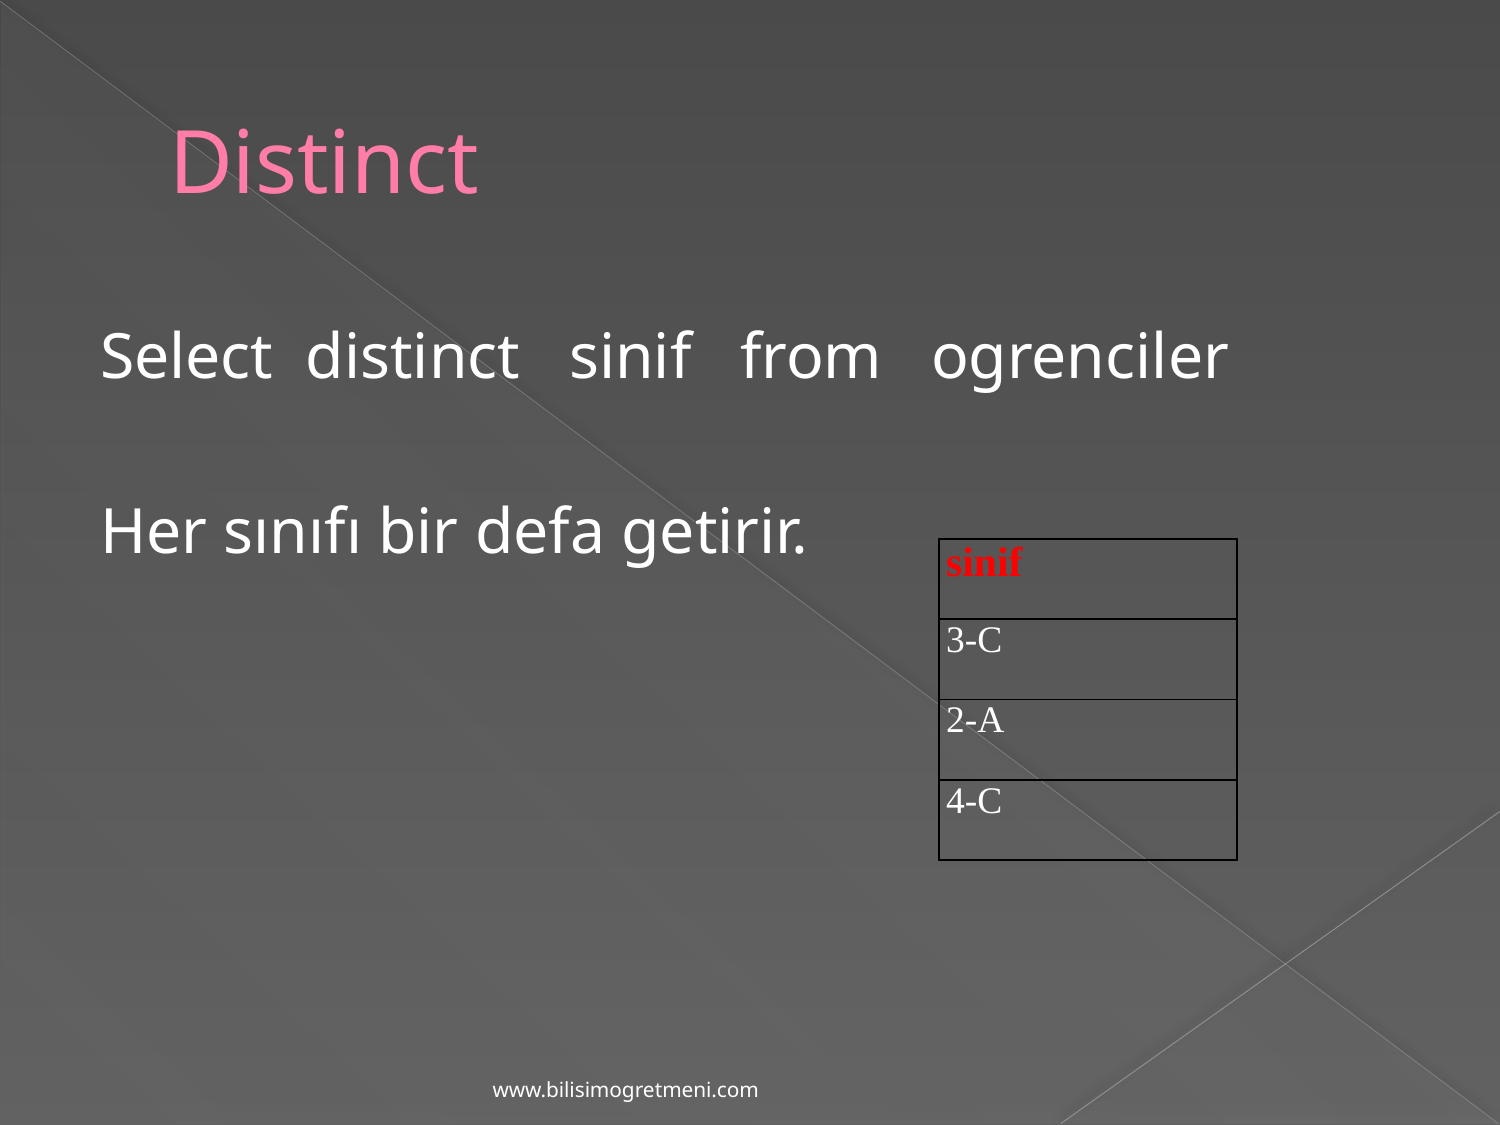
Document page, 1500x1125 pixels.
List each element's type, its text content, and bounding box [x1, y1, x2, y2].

table_header sinif [940, 540, 1236, 618]
list Select distinct sinif from ogrenciler Her sınıfı bir defa getirir. [75, 308, 1425, 1059]
table_cell 2-A [940, 700, 1236, 779]
table_cell 4-C [940, 781, 1236, 859]
table_cell 3-C [940, 620, 1236, 699]
title Distinct [75, 43, 1425, 274]
footer www.bilisimogretmeni.com [75, 1063, 774, 1113]
